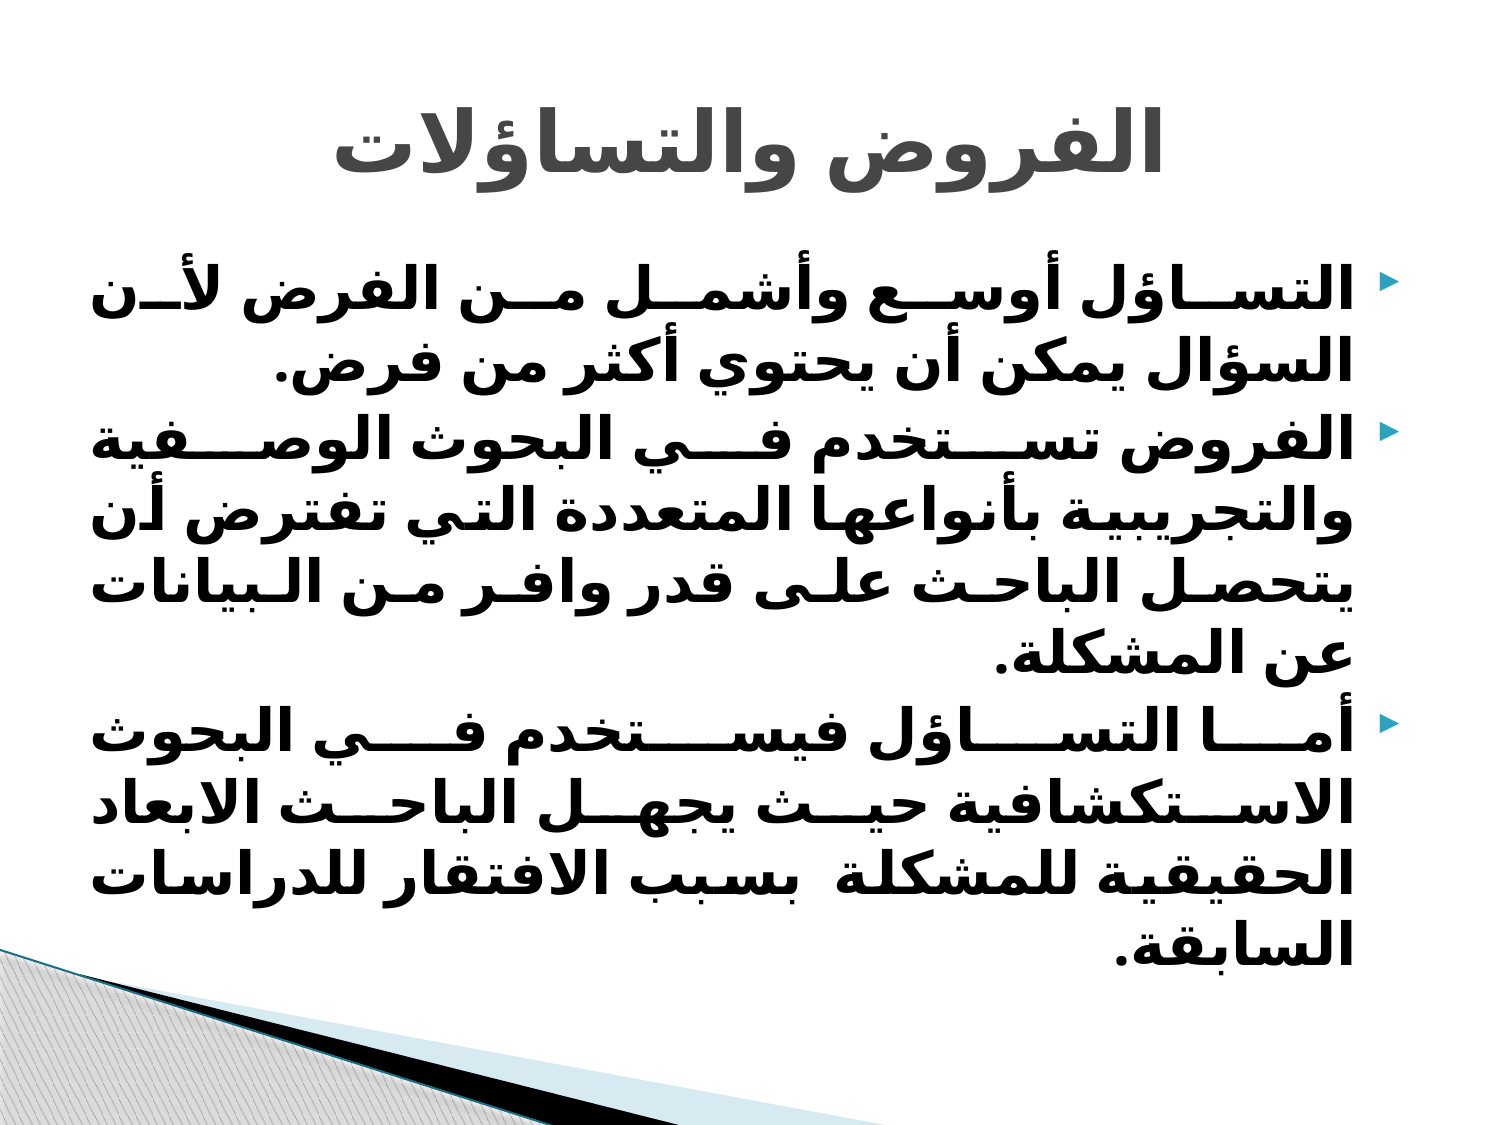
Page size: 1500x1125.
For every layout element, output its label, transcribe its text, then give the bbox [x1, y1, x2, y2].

title الفروض والتساؤلات [75, 45, 1425, 233]
list التساؤل أوسع وأشمل من الفرض لأن السؤال يمكن أن يحتوي أكثر من فرض. الفروض تستخدم في البحوث الوصفية والتجريبية بأنواعها المتعددة التي تفترض أن يتحصل الباحث على قدر وافر من البيانات عن المشكلة. أما التساؤل فيستخدم في البحوث الاستكشافية حيث يجهل الباحث الابعاد الحقيقية للمشكلة بسبب الافتقار للدراسات السابقة. [75, 243, 1425, 986]
